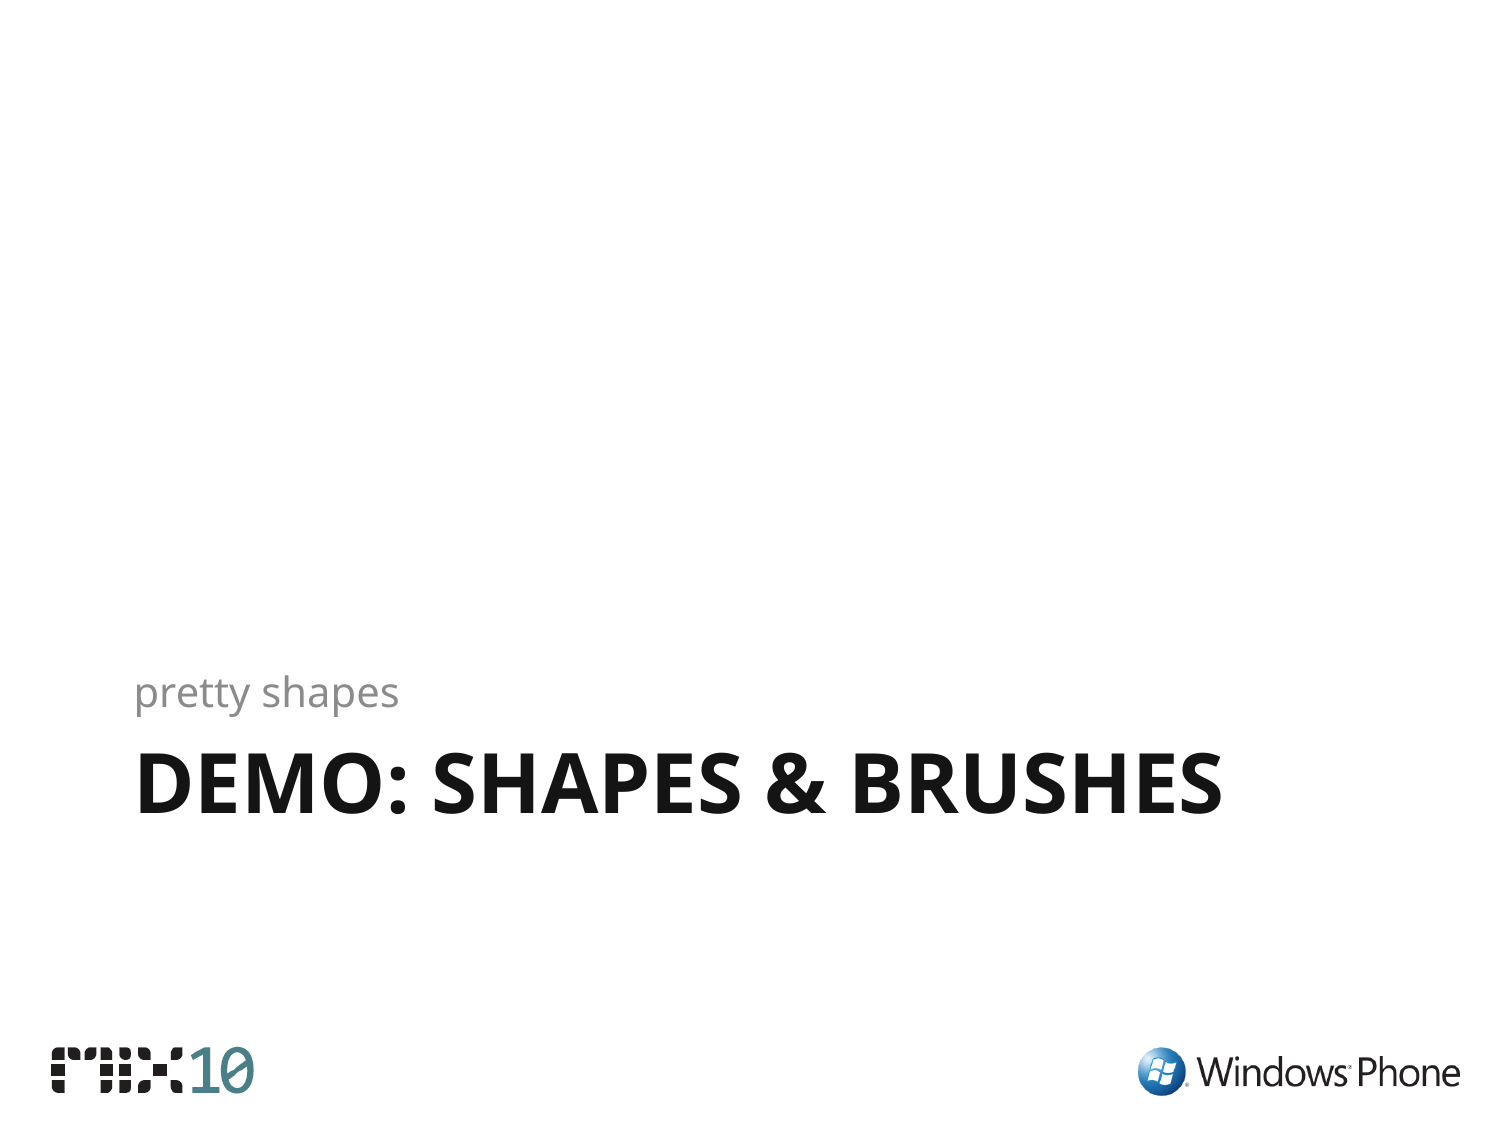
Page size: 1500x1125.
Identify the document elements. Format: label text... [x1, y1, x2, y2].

picture [1128, 1041, 1467, 1101]
picture [46, 1040, 257, 1101]
list pretty shapes [118, 476, 1394, 723]
title DEMO: SHAPES & BRUSHES [118, 723, 1394, 947]
